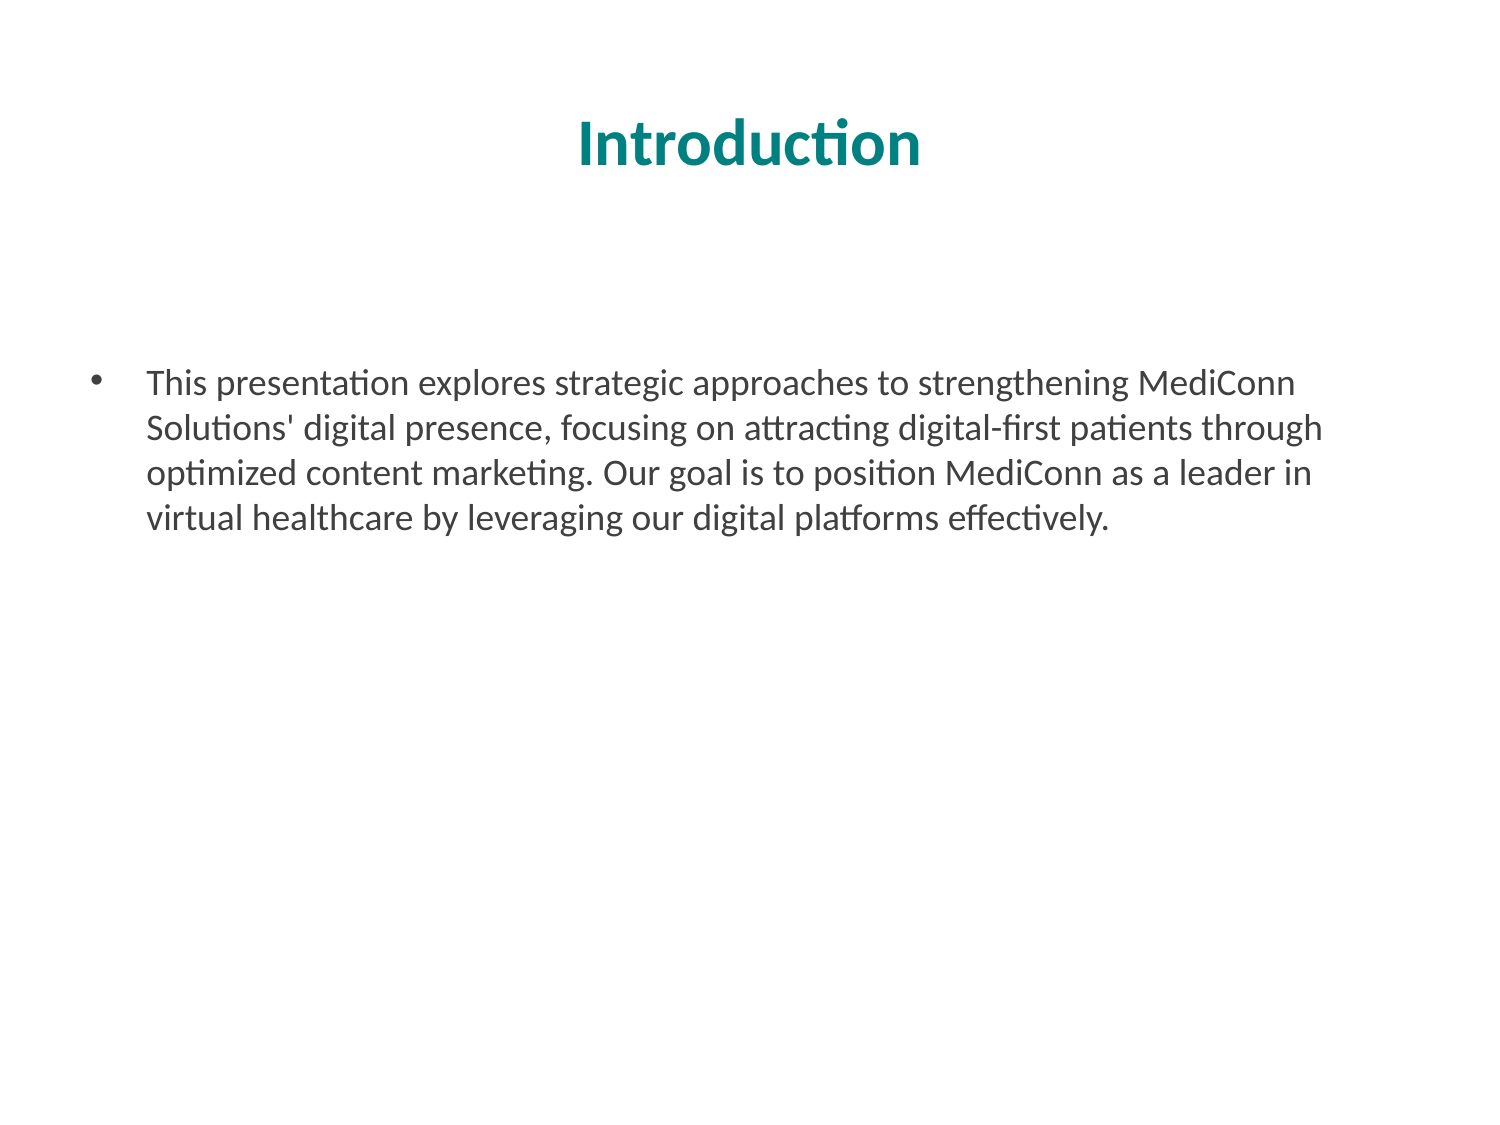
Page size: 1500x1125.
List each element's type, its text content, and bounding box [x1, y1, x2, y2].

title Introduction [75, 45, 1425, 233]
list This presentation explores strategic approaches to strengthening MediConn Solutions' digital presence, focusing on attracting digital-first patients through optimized content marketing. Our goal is to position MediConn as a leader in virtual healthcare by leveraging our digital platforms effectively. [75, 262, 1425, 1005]
